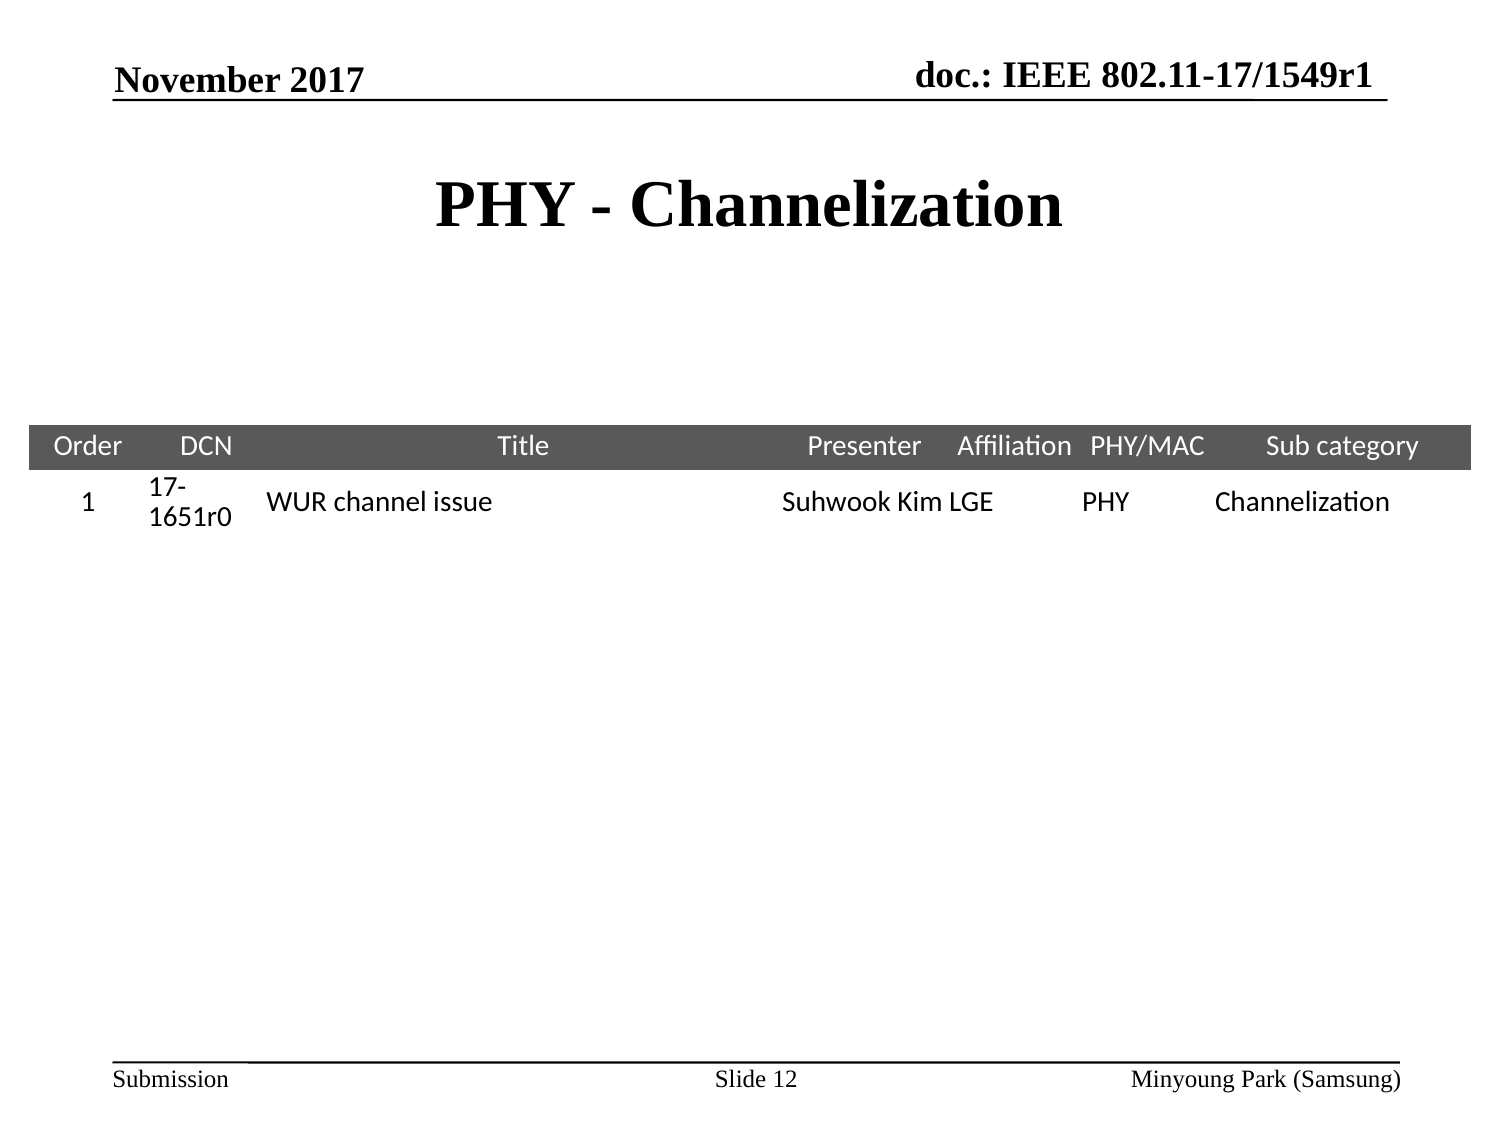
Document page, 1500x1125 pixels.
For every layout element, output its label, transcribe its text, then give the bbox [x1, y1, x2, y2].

table_cell 17-1651r0 [147, 470, 266, 537]
table_header PHY/MAC [1081, 425, 1214, 470]
table_cell PHY [1081, 470, 1214, 537]
table_cell WUR channel issue [266, 470, 781, 537]
table_cell Channelization [1214, 470, 1471, 537]
table_cell Suhwook Kim [781, 470, 948, 537]
table_header Sub category [1214, 425, 1471, 470]
table_header Affiliation [948, 425, 1081, 470]
footer Minyoung Park (Samsung) [949, 1061, 1402, 1093]
table_header DCN [147, 425, 266, 470]
table_cell 1 [29, 470, 147, 537]
table_header Presenter [781, 425, 948, 470]
table_header Order [29, 425, 147, 470]
table_cell LGE [948, 470, 1081, 537]
title PHY - Channelization [112, 112, 1388, 288]
table_header Title [266, 425, 781, 470]
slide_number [114, 54, 374, 101]
slide_number Slide 12 [712, 1061, 800, 1093]
